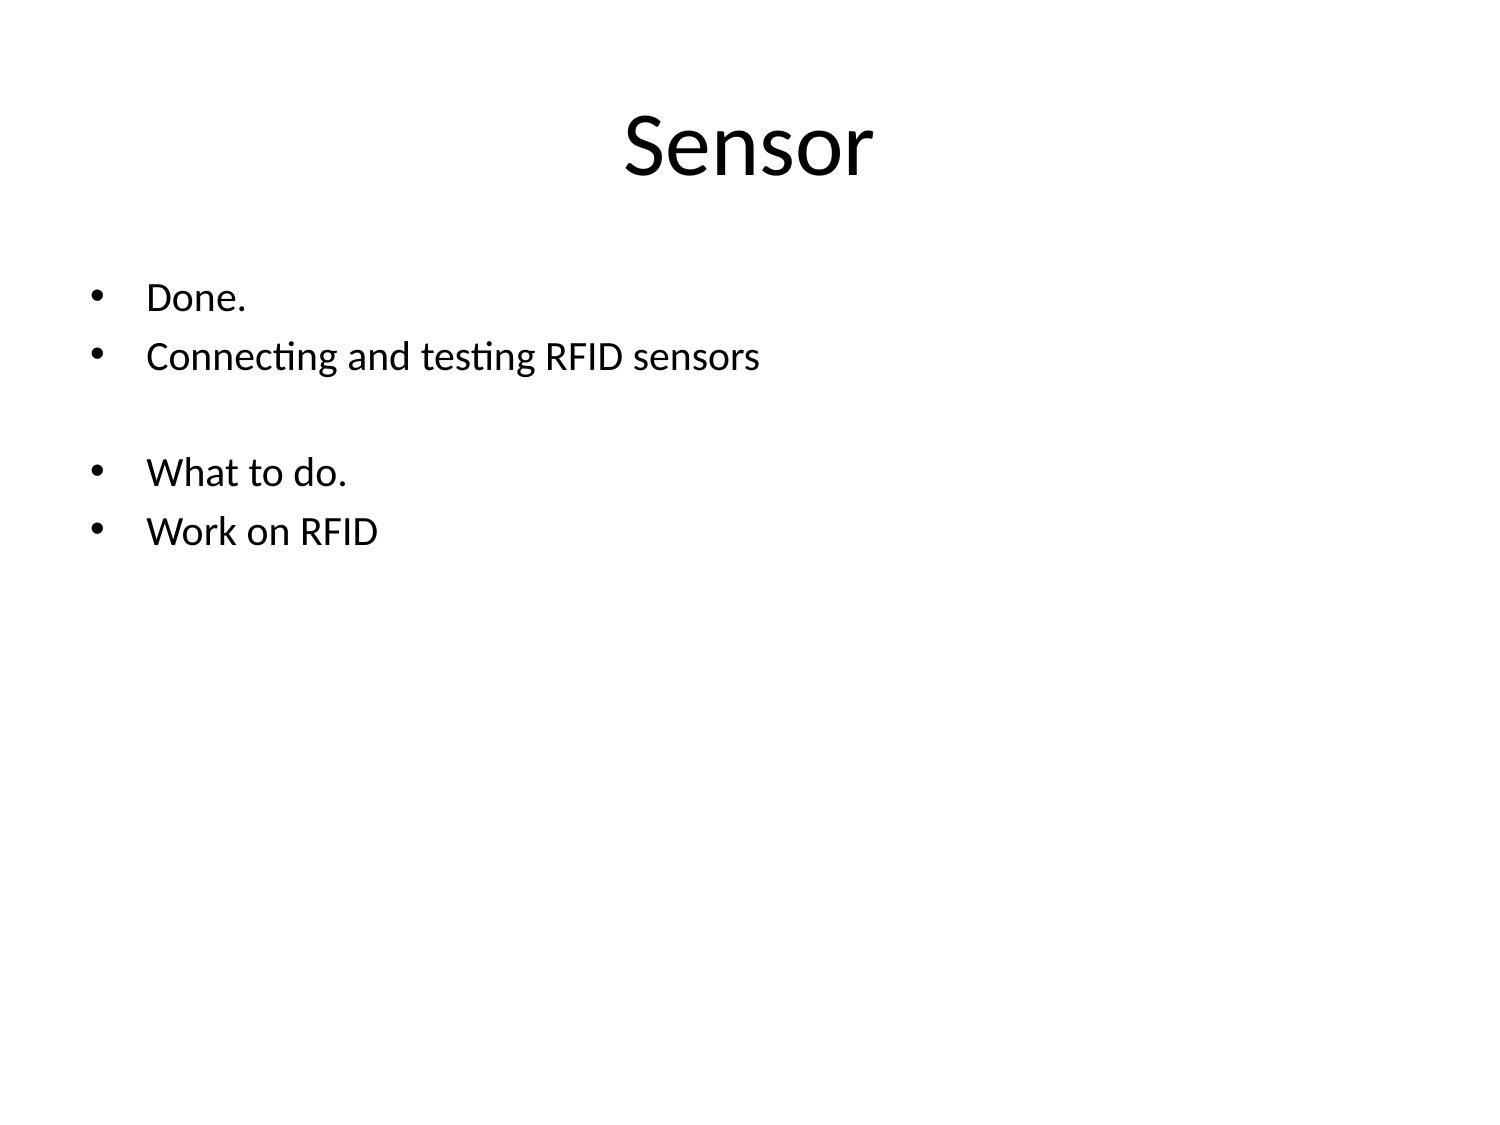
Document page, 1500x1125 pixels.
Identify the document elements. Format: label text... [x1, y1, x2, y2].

list Done. Connecting and testing RFID sensors What to do. Work on RFID [75, 262, 1425, 1005]
title Sensor [75, 45, 1425, 233]
